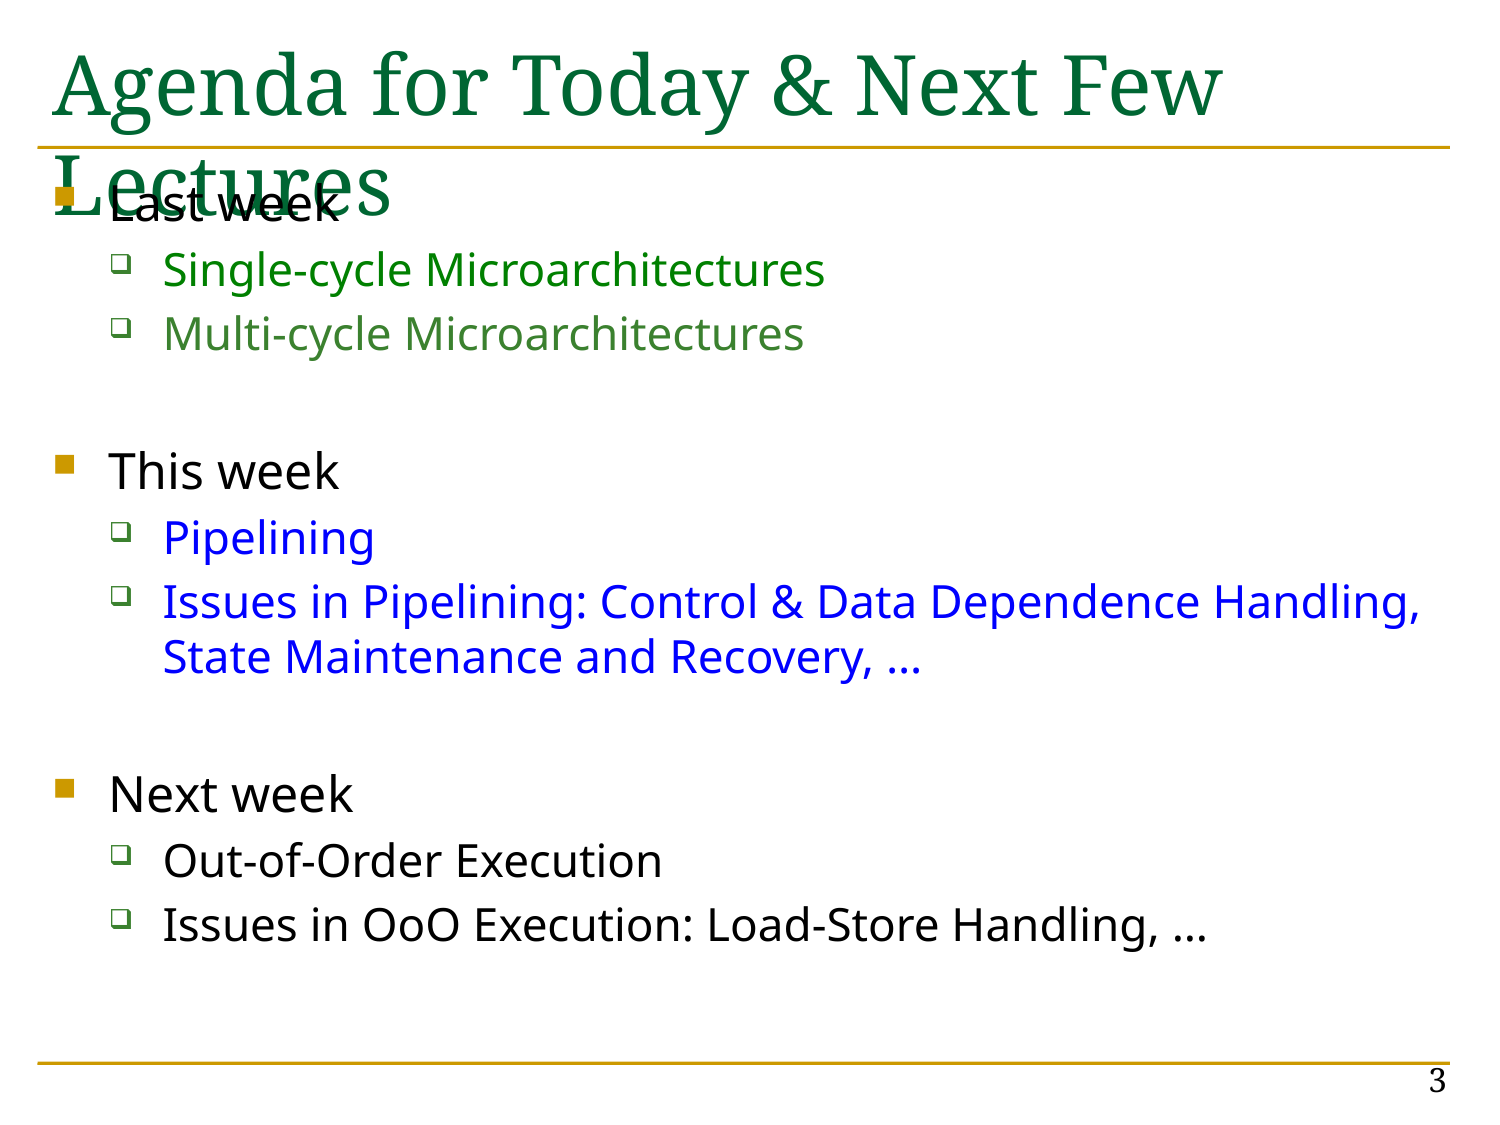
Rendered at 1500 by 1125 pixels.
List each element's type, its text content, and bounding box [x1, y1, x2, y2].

title Agenda for Today & Next Few Lectures [37, 24, 1450, 163]
slide_number 3 [1111, 1036, 1462, 1112]
list Last week Single-cycle Microarchitectures Multi-cycle Microarchitectures This week Pipelining Issues in Pipelining: Control & Data Dependence Handling, State Maintenance and Recovery, … Next week Out-of-Order Execution Issues in OoO Execution: Load-Store Handling, … [37, 163, 1450, 1016]
